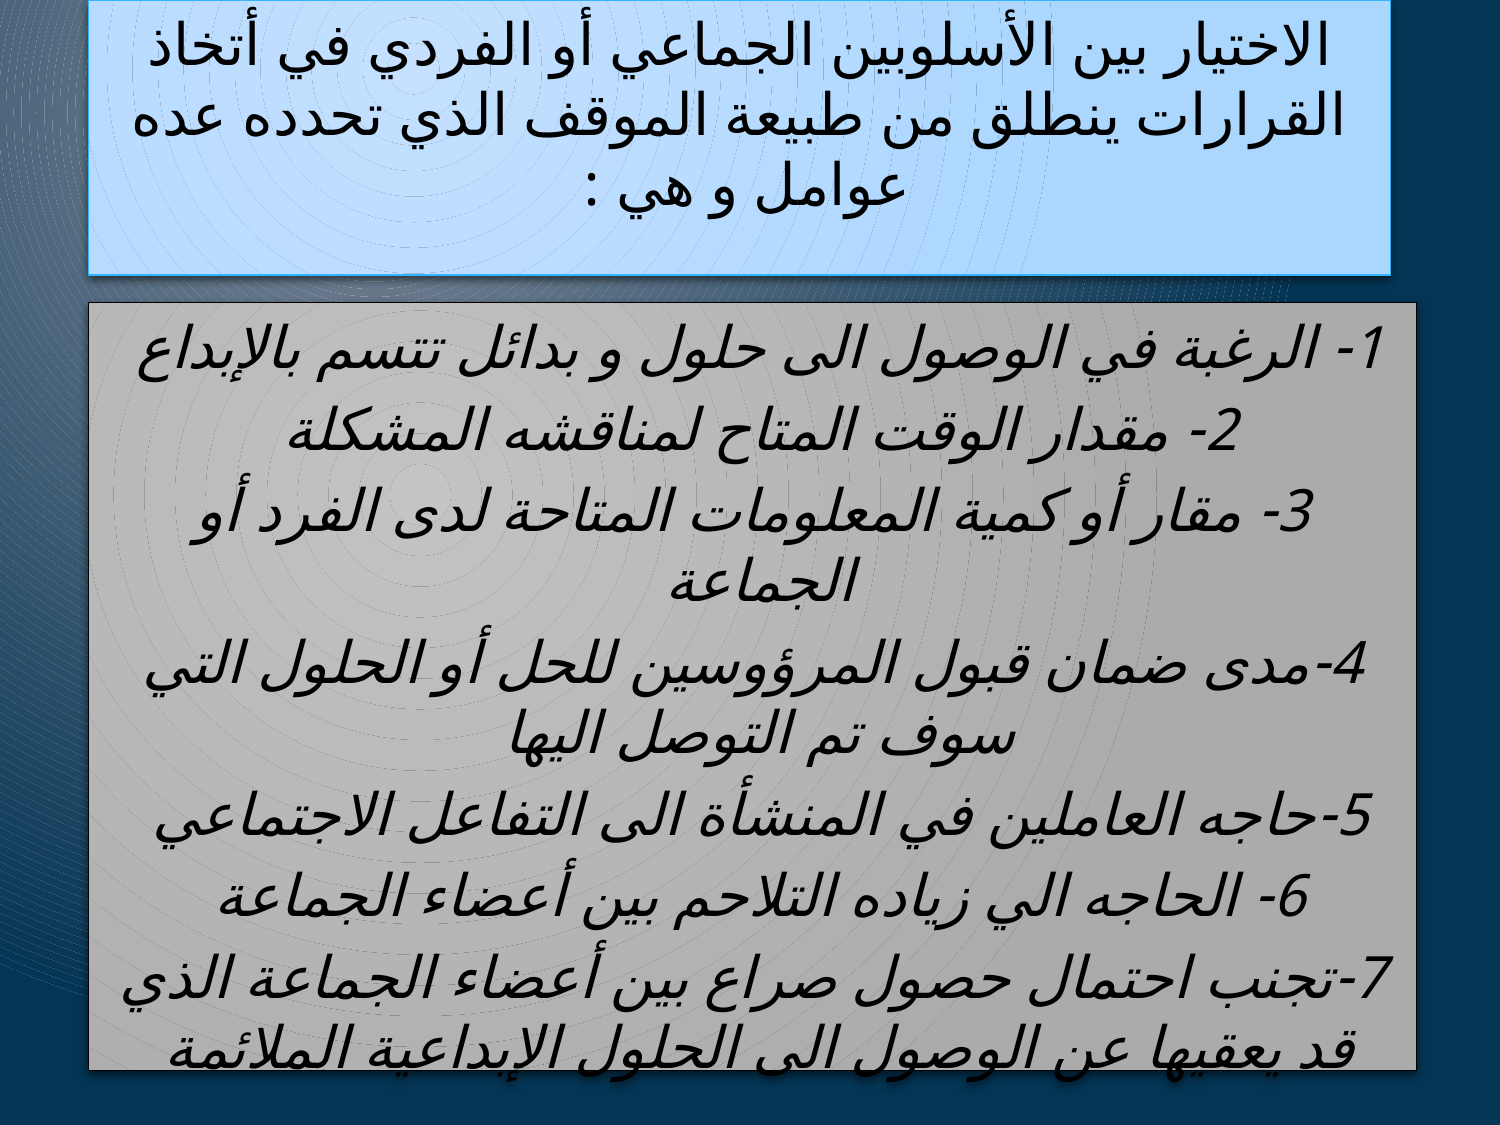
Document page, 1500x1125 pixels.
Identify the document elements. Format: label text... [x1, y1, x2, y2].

list 1- الرغبة في الوصول الى حلول و بدائل تتسم بالإبداع 2- مقدار الوقت المتاح لمناقشه المشكلة 3- مقار أو كمية المعلومات المتاحة لدى الفرد أو الجماعة 4-مدى ضمان قبول المرؤوسين للحل أو الحلول التي سوف تم التوصل اليها 5-حاجه العاملين في المنشأة الى التفاعل الاجتماعي 6- الحاجه الي زياده التلاحم بين أعضاء الجماعة 7-تجنب احتمال حصول صراع بين أعضاء الجماعة الذي قد يعقيها عن الوصول الى الحلول الإبداعية الملائمة [88, 302, 1417, 1071]
title الاختيار بين الأسلوبين الجماعي أو الفردي في أتخاذ القرارات ينطلق من طبيعة الموقف الذي تحدده عده عوامل و هي : [88, 0, 1391, 276]
